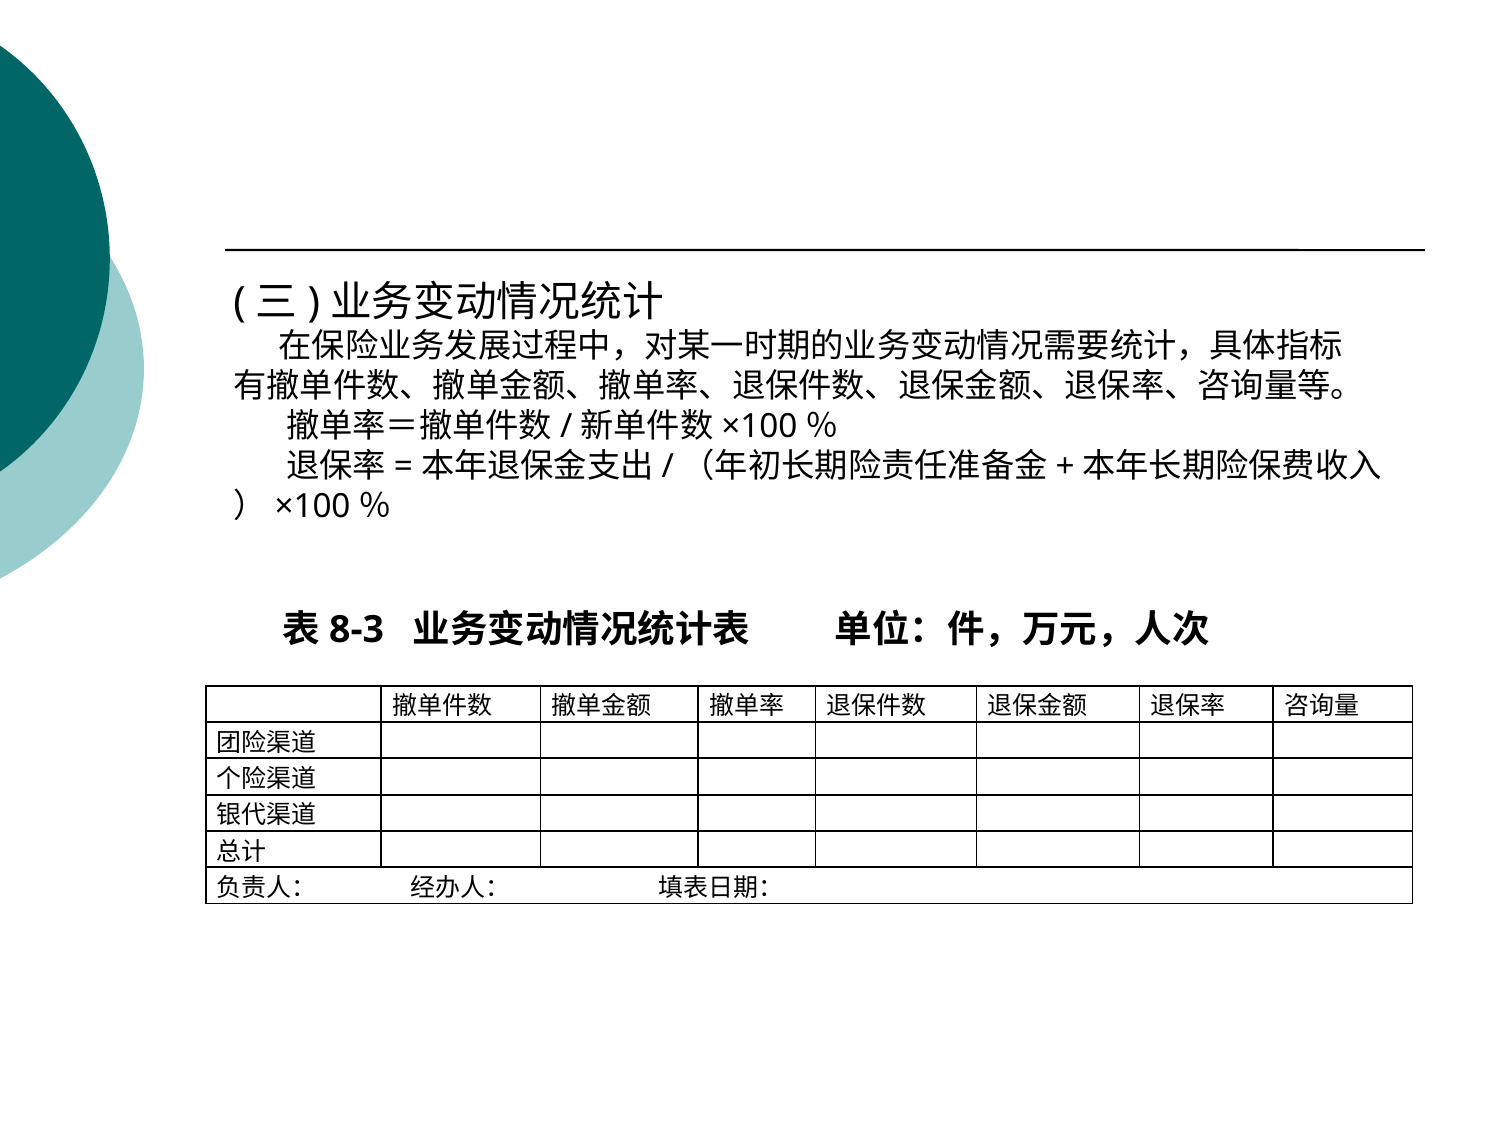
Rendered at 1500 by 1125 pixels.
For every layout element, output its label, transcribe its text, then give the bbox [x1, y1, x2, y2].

table_cell 负责人： 经办人： 填表日期： [207, 868, 1412, 903]
table_header [207, 687, 380, 721]
table_cell [816, 796, 976, 830]
table_header 退保金额 [977, 687, 1139, 721]
table_header 退保件数 [816, 687, 976, 721]
table_cell [699, 832, 815, 866]
table_cell [1274, 723, 1412, 757]
table_header 撤单金额 [541, 687, 697, 721]
table_cell [977, 759, 1139, 794]
table_cell [1274, 832, 1412, 866]
table_cell [382, 759, 540, 794]
table_header 咨询量 [1274, 687, 1412, 721]
table_header 撤单件数 [382, 687, 540, 721]
table_cell [1140, 759, 1272, 794]
text_box (三)业务变动情况统计 在保险业务发展过程中，对某一时期的业务变动情况需要统计，具体指标 有撤单件数、撤单金额、撤单率、退保件数、退保金额、退保率、咨询量等。 撤单率＝撤单件数/新单件数×100％ 退保率=本年退保金支出/（年初长期险责任准备金+本年长期险保费收入 ）×100％ [218, 267, 1447, 532]
table_cell [541, 759, 697, 794]
list 表8-3 业务变动情况统计表 单位：件，万元，人次 [88, 597, 1413, 666]
table_header 退保率 [1140, 687, 1272, 721]
table_cell [1274, 759, 1412, 794]
table_cell [1274, 796, 1412, 830]
table_cell [816, 723, 976, 757]
table_cell [977, 796, 1139, 830]
table_cell [382, 832, 540, 866]
table_cell [977, 723, 1139, 757]
table_cell [977, 832, 1139, 866]
table_cell [382, 796, 540, 830]
table_cell [1140, 723, 1272, 757]
table_cell 个险渠道 [207, 759, 380, 794]
table_cell 银代渠道 [207, 796, 380, 830]
table_cell [382, 723, 540, 757]
table_cell [541, 796, 697, 830]
table_cell [1140, 832, 1272, 866]
table_cell [699, 723, 815, 757]
table_cell [541, 723, 697, 757]
table_cell [816, 832, 976, 866]
table_cell 团险渠道 [207, 723, 380, 757]
table_cell 总计 [207, 832, 380, 866]
table_cell [1140, 796, 1272, 830]
table_cell [699, 759, 815, 794]
table_header 撤单率 [699, 687, 815, 721]
table_cell [699, 796, 815, 830]
table_cell [541, 832, 697, 866]
table_cell [816, 759, 976, 794]
